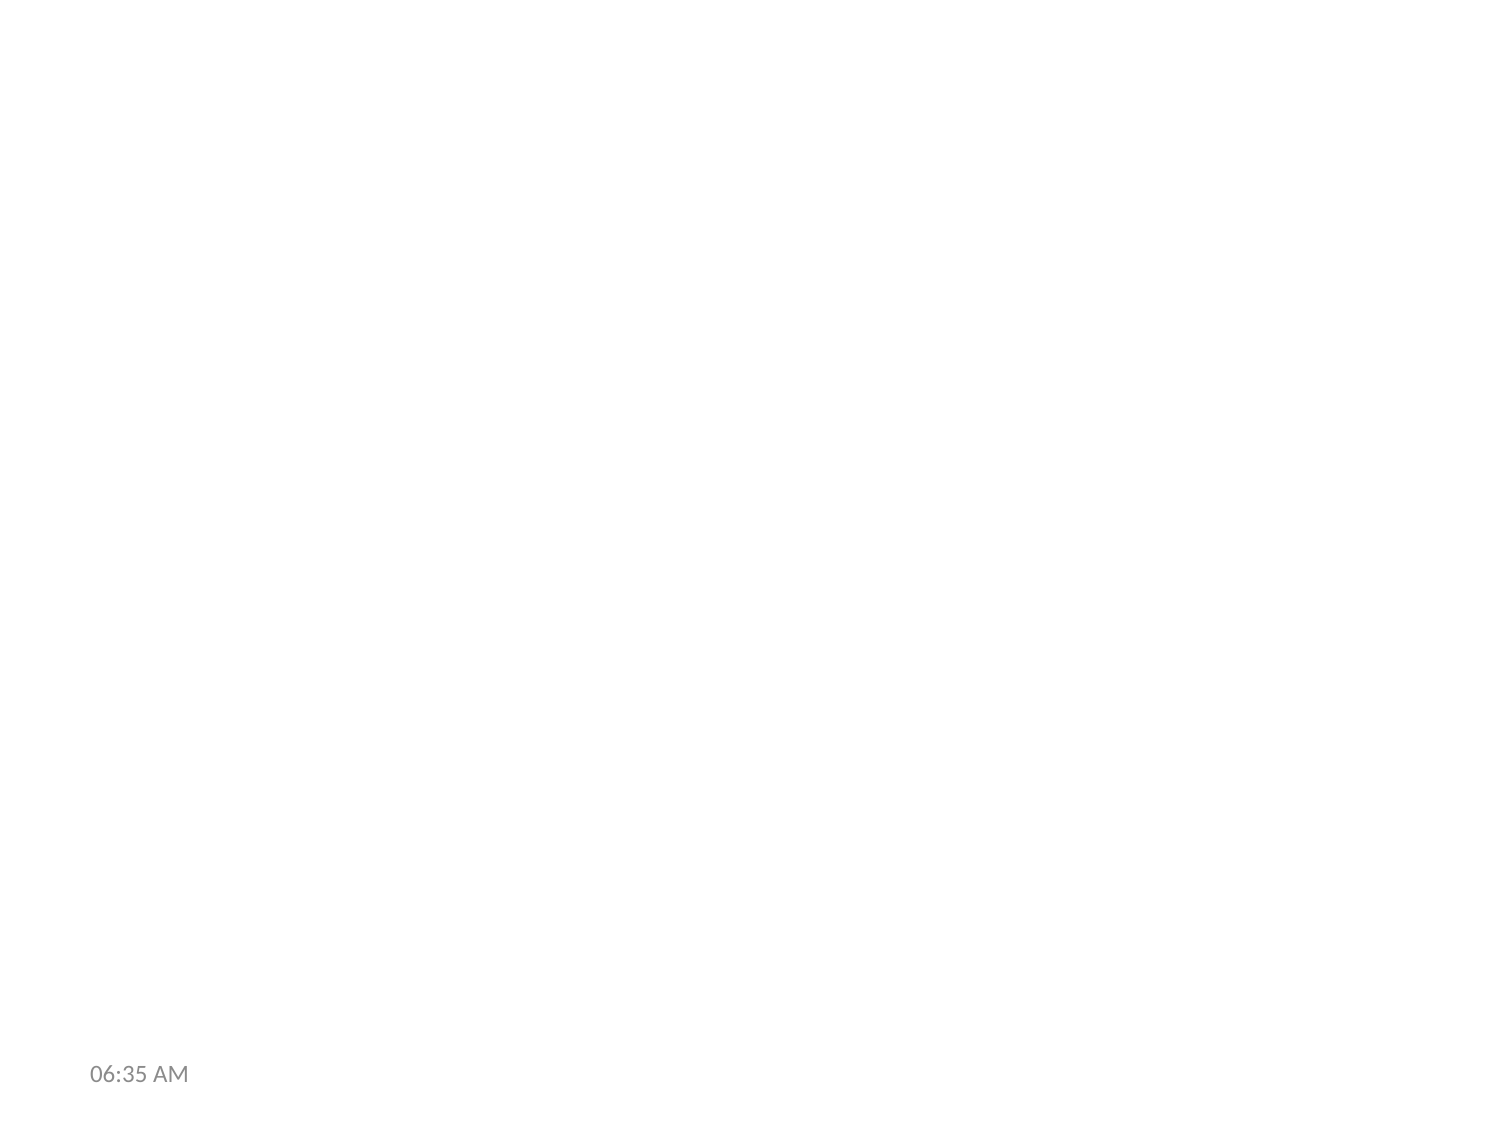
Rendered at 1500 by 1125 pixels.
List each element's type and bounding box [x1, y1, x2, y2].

slide_number [75, 1042, 425, 1103]
